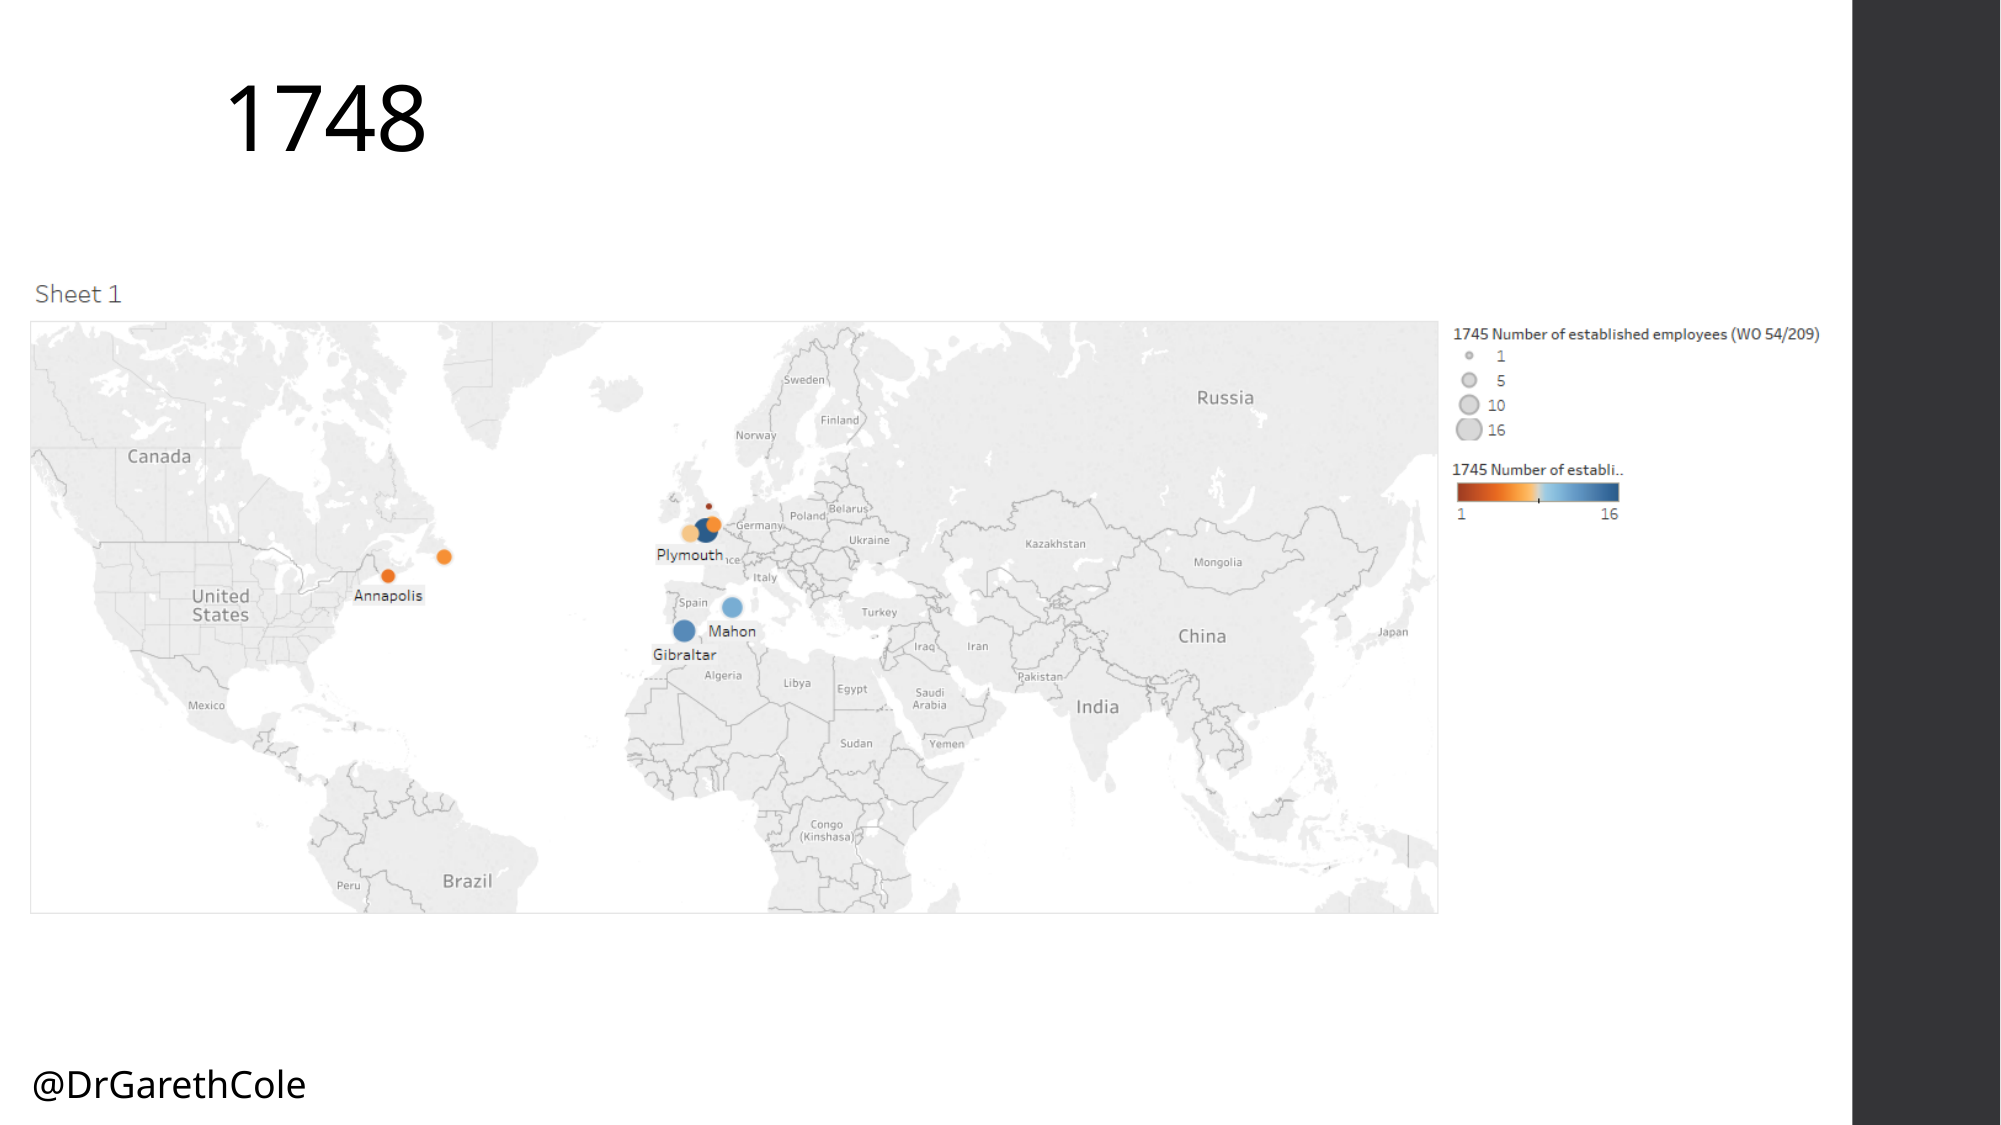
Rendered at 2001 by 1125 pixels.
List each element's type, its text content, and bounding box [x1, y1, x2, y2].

text_box @DrGarethCole [17, 1053, 329, 1114]
title 1748 [206, 60, 1797, 179]
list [30, 267, 1825, 914]
